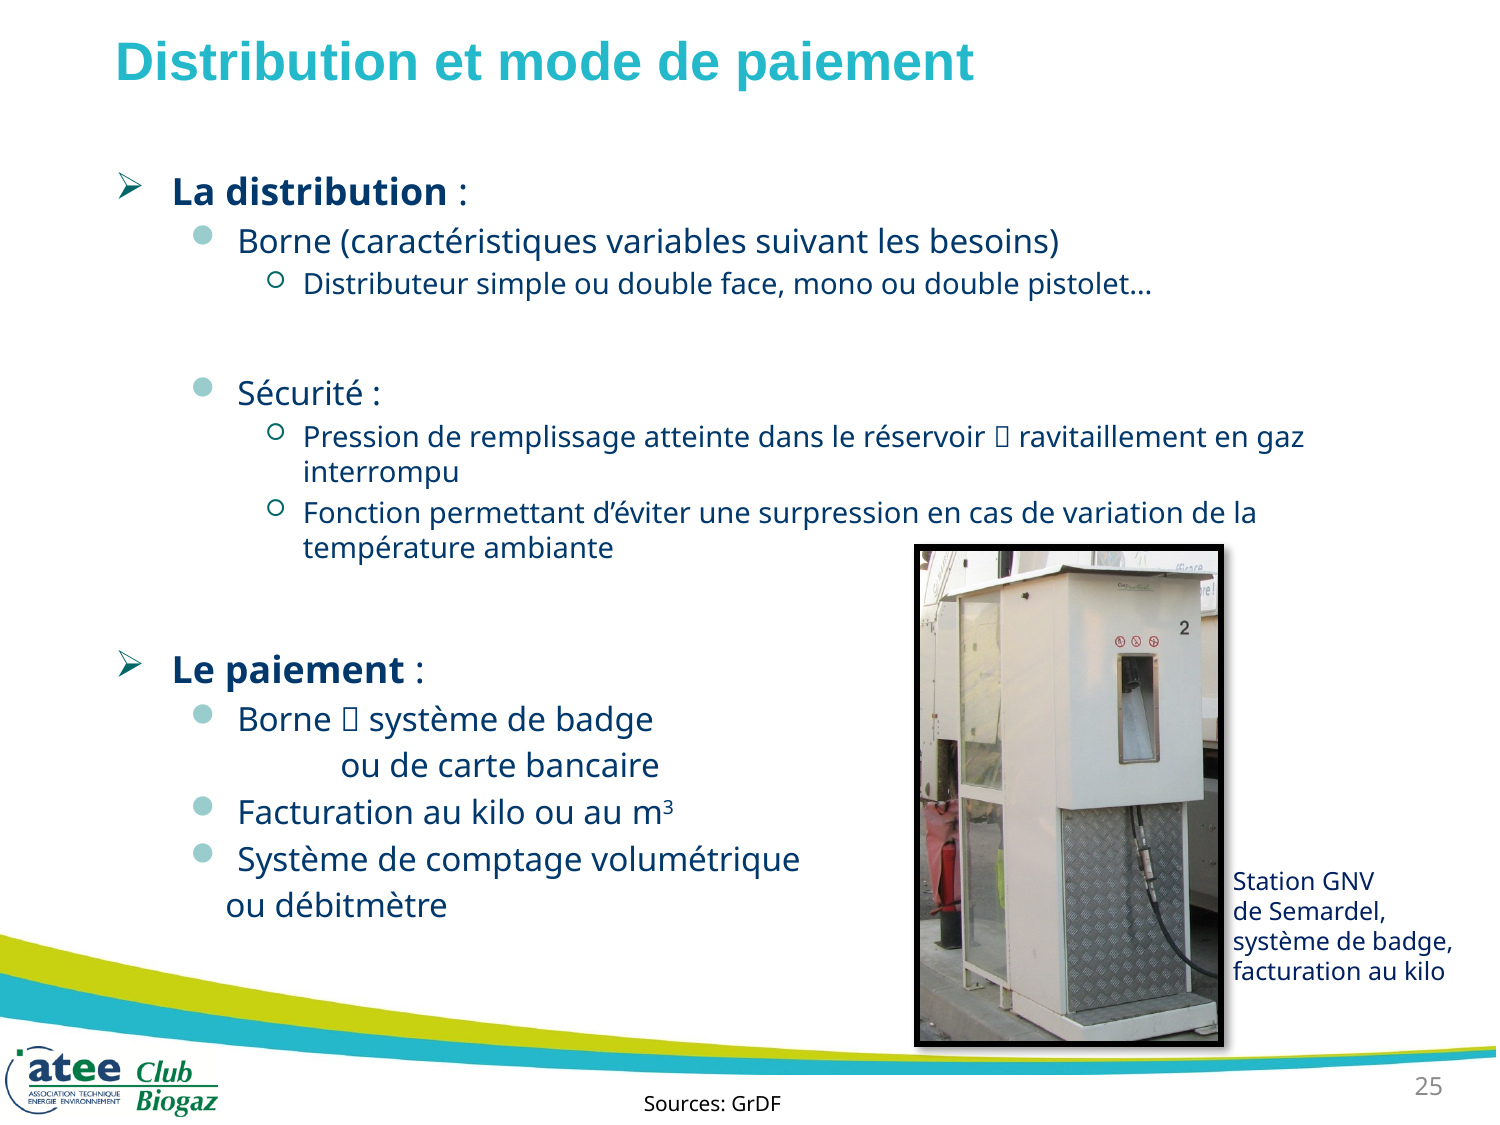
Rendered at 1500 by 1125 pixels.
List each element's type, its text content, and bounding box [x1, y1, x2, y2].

picture [0, 933, 1496, 1117]
title Distribution et mode de paiement [100, 18, 1448, 113]
picture [920, 550, 1219, 1041]
text_box Sources: GrDF [448, 1083, 977, 1123]
list La distribution : Borne (caractéristiques variables suivant les besoins) Distributeur simple ou double face, mono ou double pistolet… Sécurité : Pression de remplissage atteinte dans le réservoir  ravitaillement en gaz interrompu Fonction permettant d’éviter une surpression en cas de variation de la température ambiante Le paiement : Borne  système de badge ou de carte bancaire Facturation au kilo ou au m3 Système de comptage volumétrique ou débitmètre [100, 160, 1448, 1012]
text_box Station GNV de Semardel, système de badge, facturation au kilo [1235, 857, 1500, 993]
